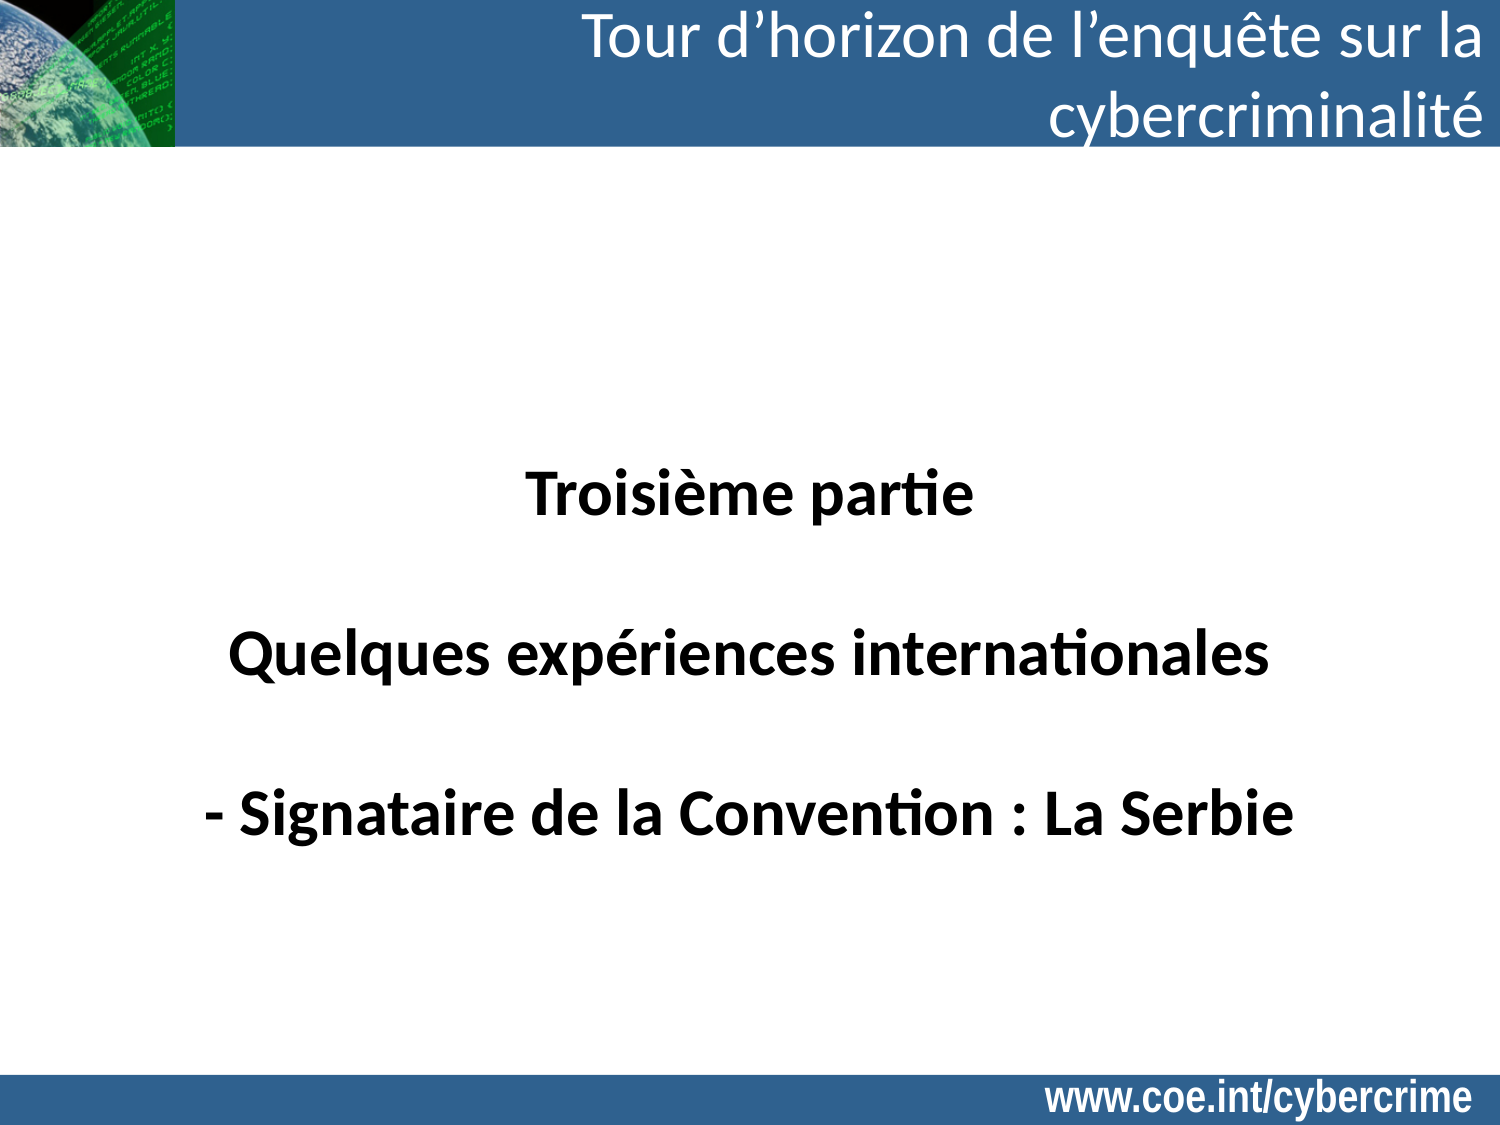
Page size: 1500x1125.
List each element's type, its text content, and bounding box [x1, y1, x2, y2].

text_box Troisième partie Quelques expériences internationales - Signataire de la Convention : La Serbie [50, 441, 1450, 857]
text_box [0, 1073, 1030, 1125]
text_box Tour d’horizon de l’enquête sur la cybercriminalité [179, 0, 1500, 149]
text_box www.coe.int/cybercrime [1030, 1059, 1500, 1125]
picture [0, 0, 175, 147]
